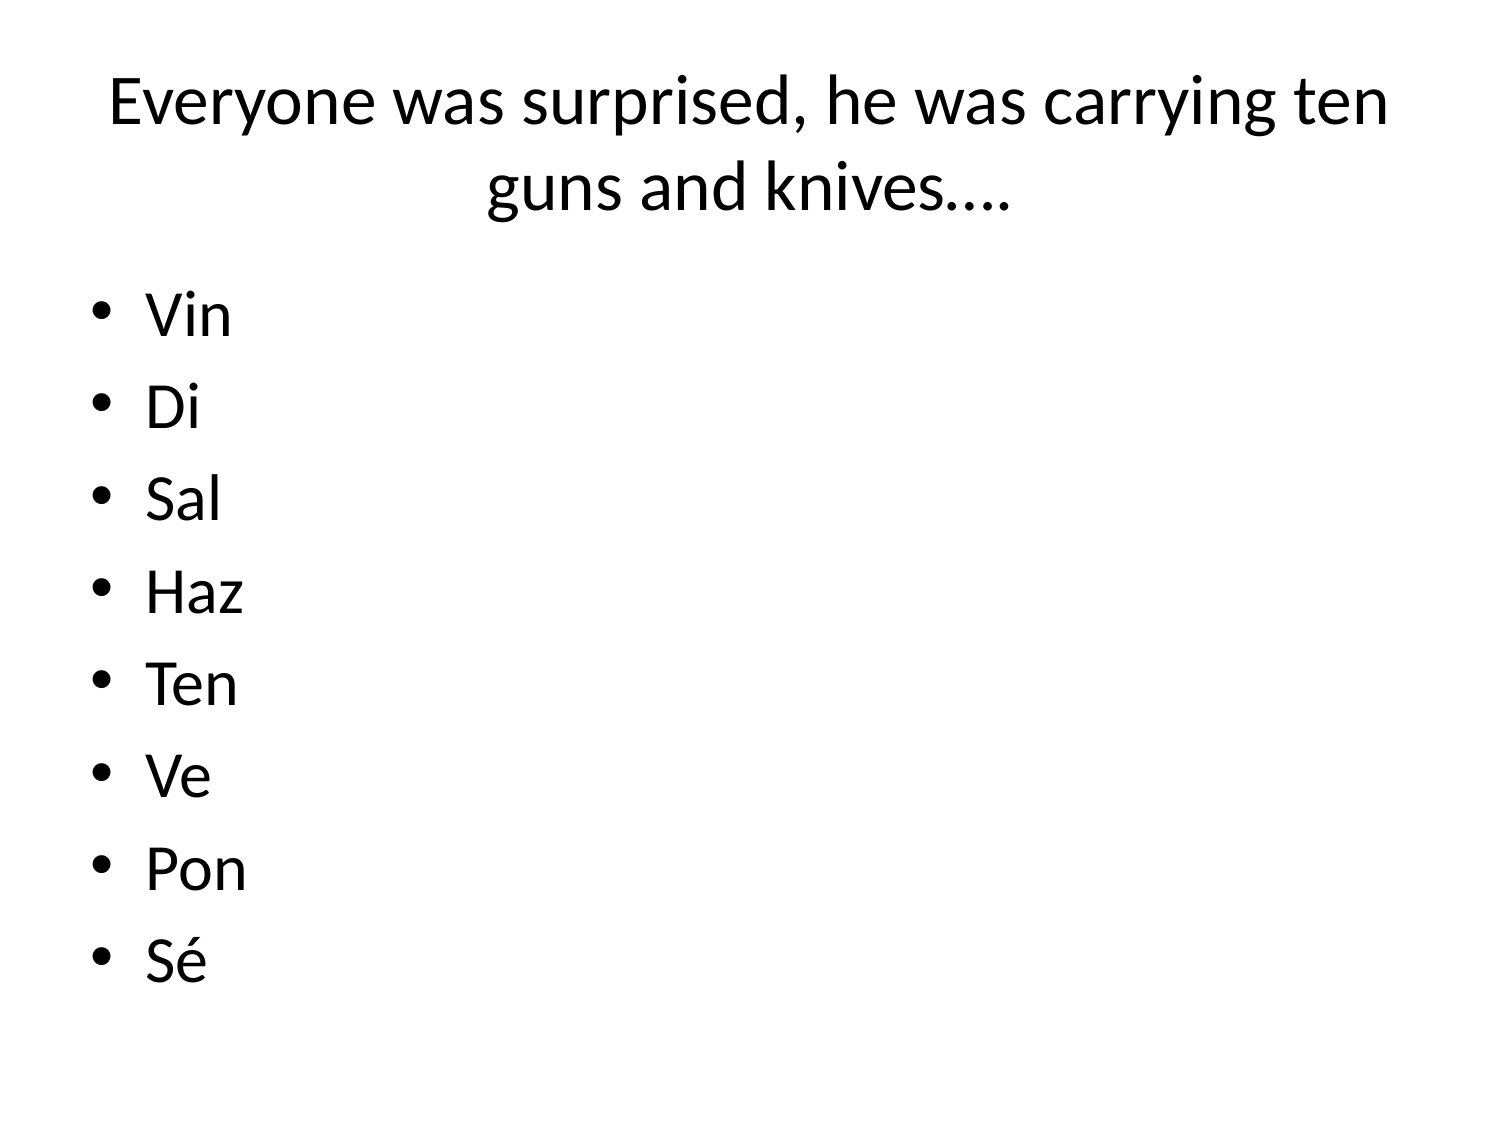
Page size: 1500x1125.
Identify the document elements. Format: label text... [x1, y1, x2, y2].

title Everyone was surprised, he was carrying ten guns and knives…. [75, 45, 1425, 233]
list Vin Di Sal Haz Ten Ve Pon Sé [75, 262, 1425, 1005]
